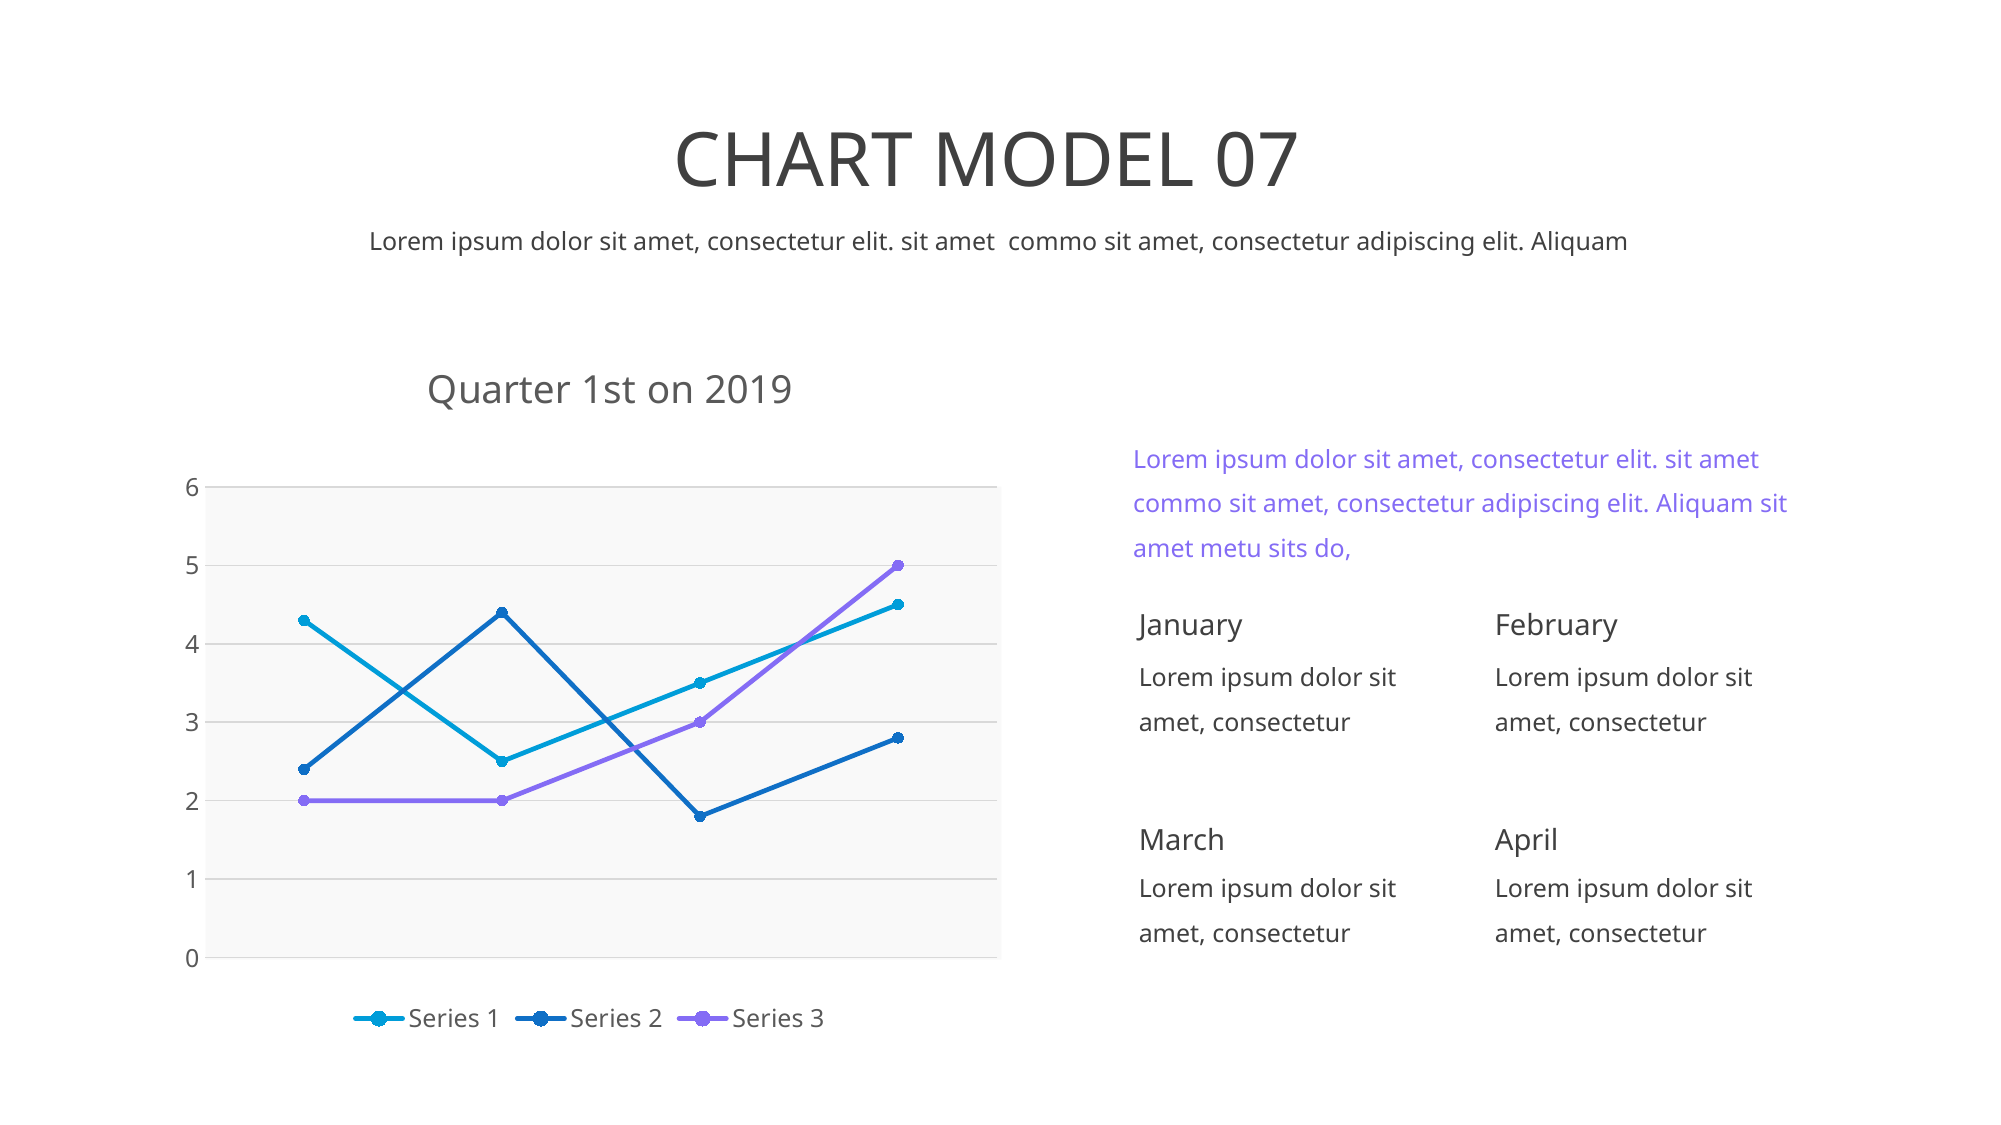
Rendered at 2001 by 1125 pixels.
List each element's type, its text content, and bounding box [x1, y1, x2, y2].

text_box CHART MODEL 07 [506, 66, 1469, 202]
text_box Lorem ipsum dolor sit amet, consectetur [1495, 857, 1764, 948]
text_box March [1138, 804, 1370, 857]
text_box February [1494, 589, 1726, 642]
chart [163, 337, 1017, 1042]
text_box Lorem ipsum dolor sit amet, consectetur [1138, 857, 1407, 948]
text_box Lorem ipsum dolor sit amet, consectetur [1138, 646, 1407, 737]
text_box January [1138, 589, 1370, 642]
text_box Lorem ipsum dolor sit amet, consectetur elit. sit amet commo sit amet, consectetur adipiscing elit. Aliquam [341, 202, 1659, 263]
text_box Lorem ipsum dolor sit amet, consectetur elit. sit amet commo sit amet, consectetur adipiscing elit. Aliquam sit amet metu sits do, [1118, 420, 1870, 571]
text_box Lorem ipsum dolor sit amet, consectetur [1495, 646, 1764, 737]
text_box April [1494, 804, 1726, 857]
